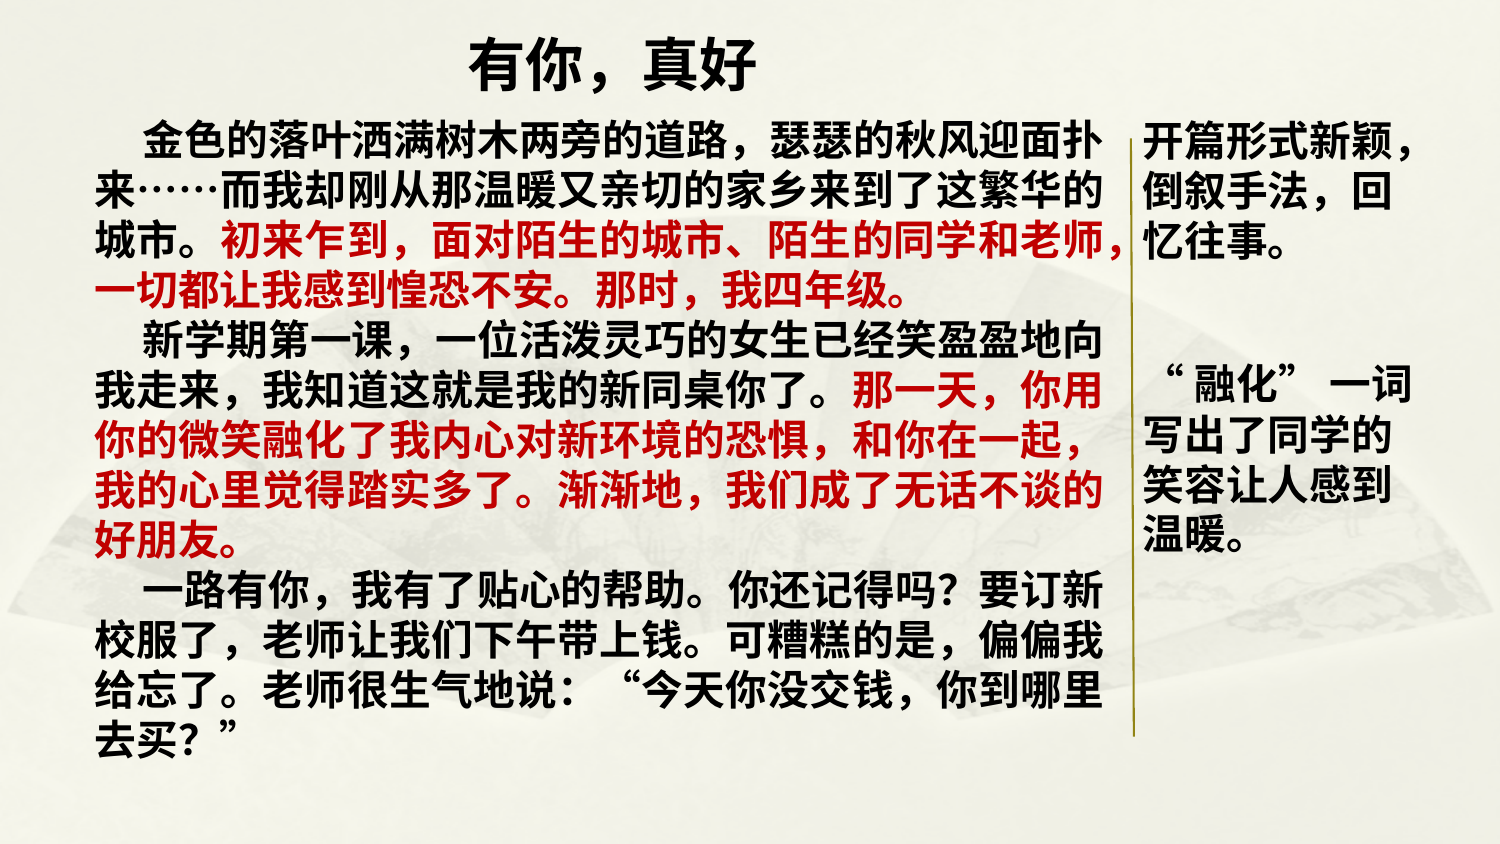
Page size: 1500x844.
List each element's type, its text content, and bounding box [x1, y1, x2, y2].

text_box 金色的落叶洒满树木两旁的道路，瑟瑟的秋风迎面扑来……而我却刚从那温暖又亲切的家乡来到了这繁华的城市。初来乍到，面对陌生的城市、陌生的同学和老师，一切都让我感到惶恐不安。那时，我四年级。 新学期第一课，一位活泼灵巧的女生已经笑盈盈地向我走来，我知道这就是我的新同桌你了。那一天，你用你的微笑融化了我内心对新环境的恐惧，和你在一起，我的心里觉得踏实多了。渐渐地，我们成了无话不谈的好朋友。 一路有你，我有了贴心的帮助。你还记得吗？要订新校服了，老师让我们下午带上钱。可糟糕的是，偏偏我给忘了。老师很生气地说：“今天你没交钱，你到哪里去买？” [79, 106, 1120, 772]
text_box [1130, 137, 1135, 738]
text_box 开篇形式新颖，倒叙手法，回忆往事。 [1128, 107, 1424, 272]
text_box “融化” 一词写出了同学的笑容让人感到温暖。 [1138, 350, 1447, 566]
text_box 有你，真好 [106, 20, 1120, 105]
